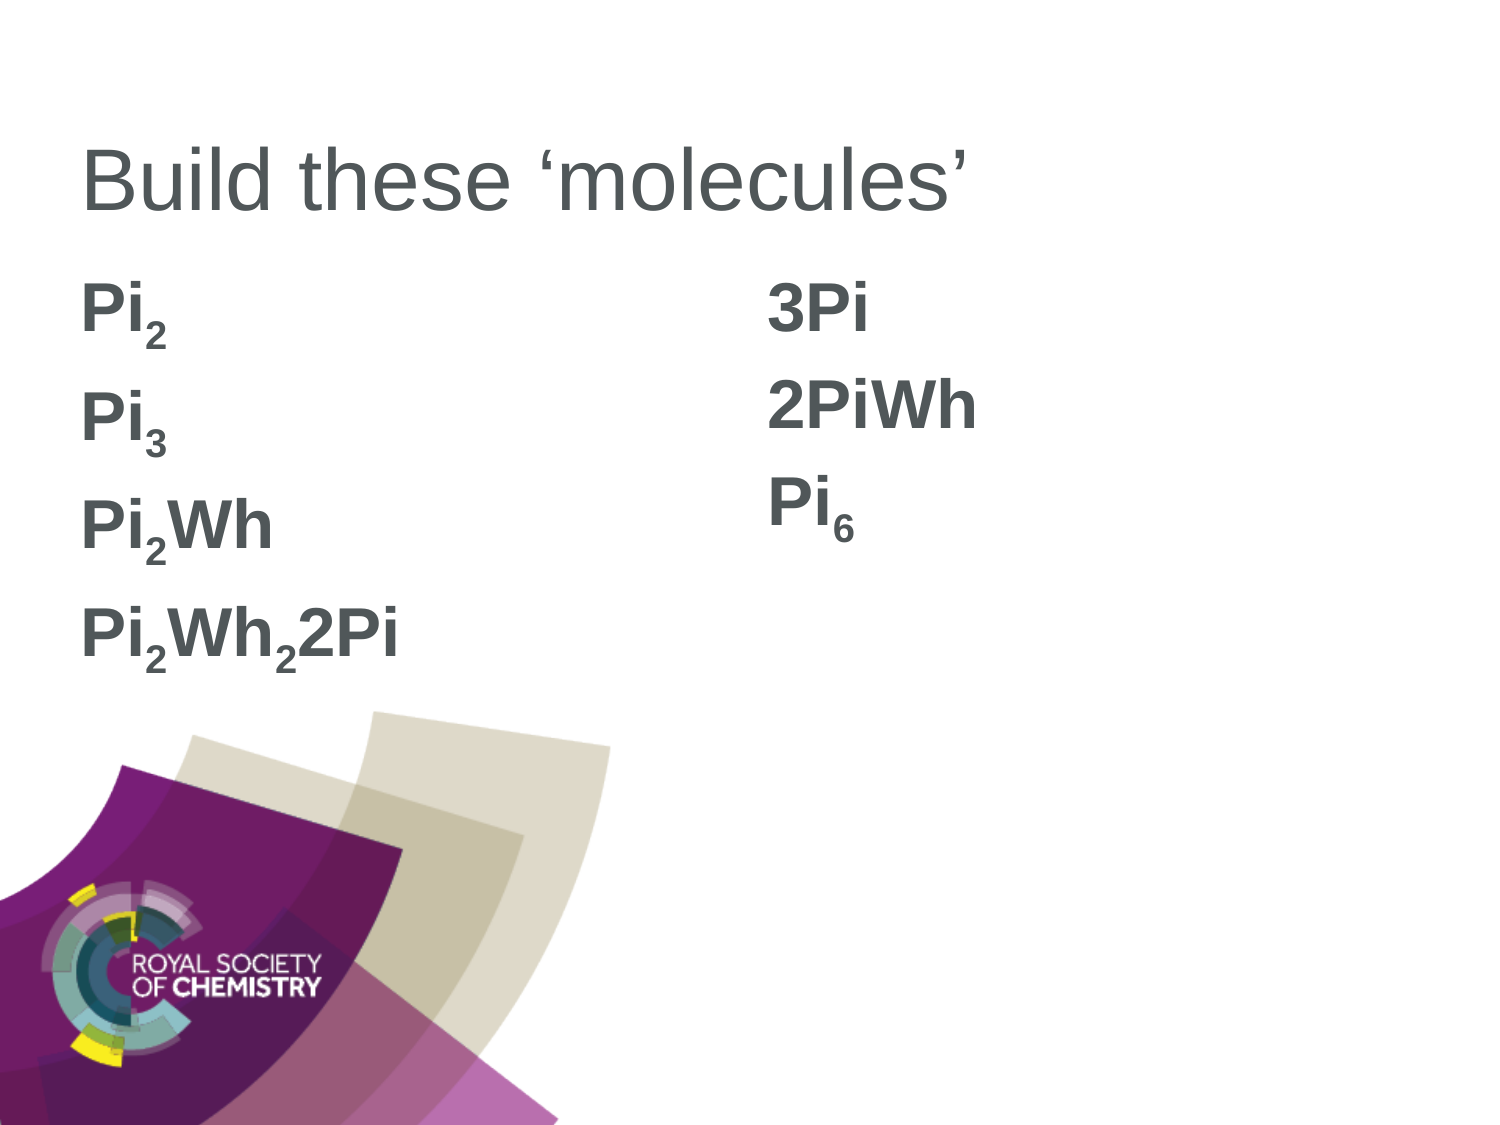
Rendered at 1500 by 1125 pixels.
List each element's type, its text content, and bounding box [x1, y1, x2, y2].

picture [0, 3, 1500, 1125]
subtitle Pi2 Pi3 Pi2Wh Pi2Wh22Pi 3Pi 2PiWh Pi6 [64, 255, 1471, 693]
title Build these ‘molecules’ [64, 54, 1117, 255]
